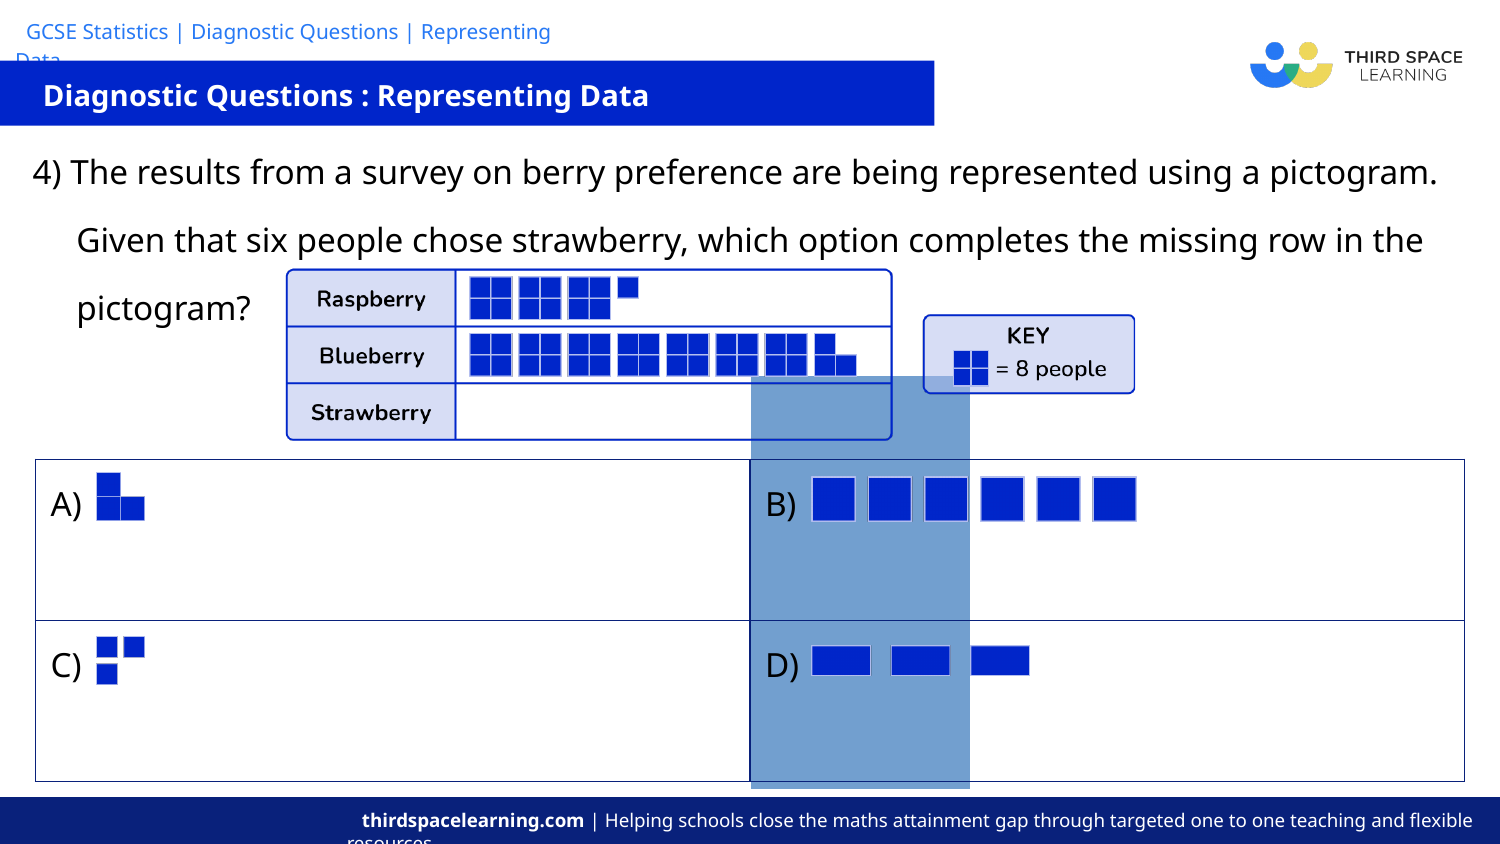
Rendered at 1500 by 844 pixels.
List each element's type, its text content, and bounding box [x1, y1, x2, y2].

table_cell D) [751, 621, 1464, 781]
picture [1250, 33, 1465, 99]
table_cell [972, 376, 1474, 788]
picture [95, 472, 145, 522]
picture [95, 635, 145, 685]
picture [916, 310, 1136, 399]
table_cell C) [36, 621, 749, 781]
picture [285, 268, 896, 441]
picture [811, 476, 1137, 522]
picture [811, 644, 1030, 676]
table_header A) [36, 460, 749, 620]
table_cell [19, 376, 749, 788]
table_header B) [751, 460, 1464, 620]
table_header 4) The results from a survey on berry preference are being represented using a pictogram. Given that six people chose strawberry, which option completes the missing row in the pictogram? [19, 142, 1474, 374]
text_box Diagnostic Questions : Representing Data [27, 61, 778, 127]
